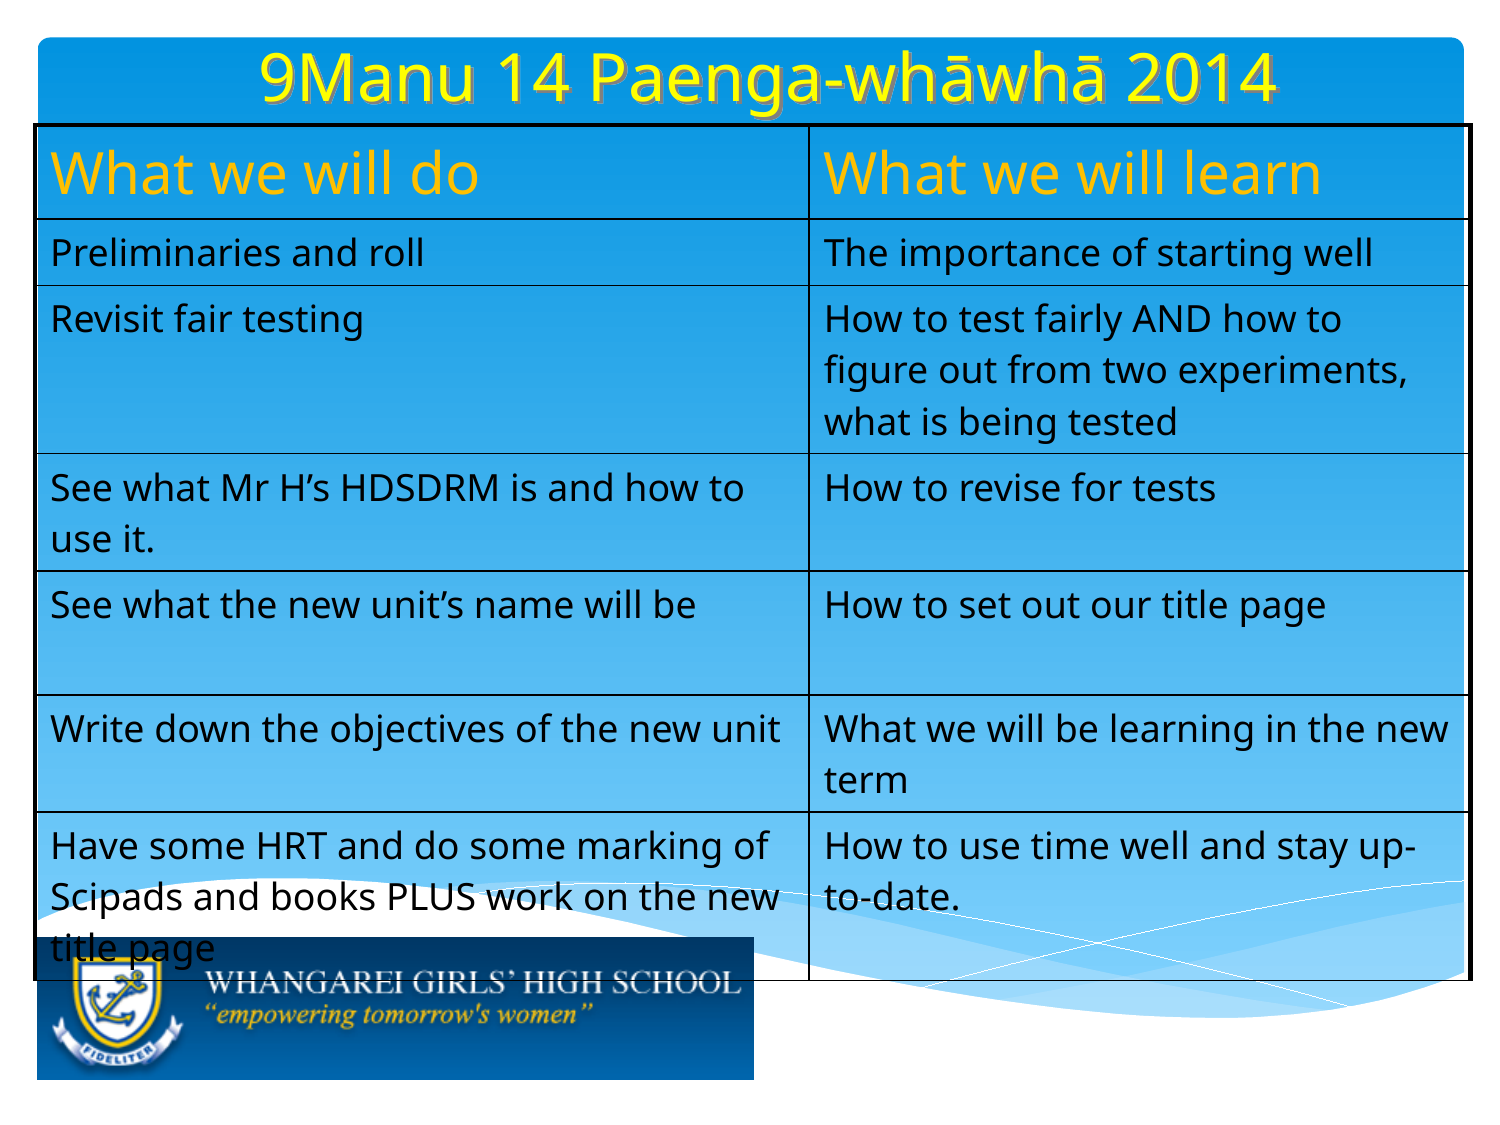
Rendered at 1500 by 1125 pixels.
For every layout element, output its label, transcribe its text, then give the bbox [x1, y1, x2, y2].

table_cell Revisit fair testing [37, 286, 808, 453]
text_box 9Manu 14 Paenga-whāwhā 2014 [162, 24, 1375, 123]
picture [37, 937, 754, 1080]
table_cell Preliminaries and roll [37, 220, 808, 285]
table_cell See what Mr H’s HDSDRM is and how to use it. [37, 454, 808, 570]
table_cell Have some HRT and do some marking of Scipads and books PLUS work on the new title page [37, 813, 808, 980]
table_cell How to test fairly AND how to figure out from two experiments, what is being tested [810, 286, 1468, 453]
table_cell How to use time well and stay up-to-date. [810, 813, 1468, 980]
table_cell How to set out our title page [810, 572, 1468, 694]
table_header What we will learn [810, 127, 1468, 218]
table_header What we will do [37, 127, 808, 218]
table_cell Write down the objectives of the new unit [37, 696, 808, 811]
table_cell How to revise for tests [810, 454, 1468, 570]
table_cell The importance of starting well [810, 220, 1468, 285]
table_cell What we will be learning in the new term [810, 696, 1468, 811]
table_cell See what the new unit’s name will be [37, 572, 808, 694]
